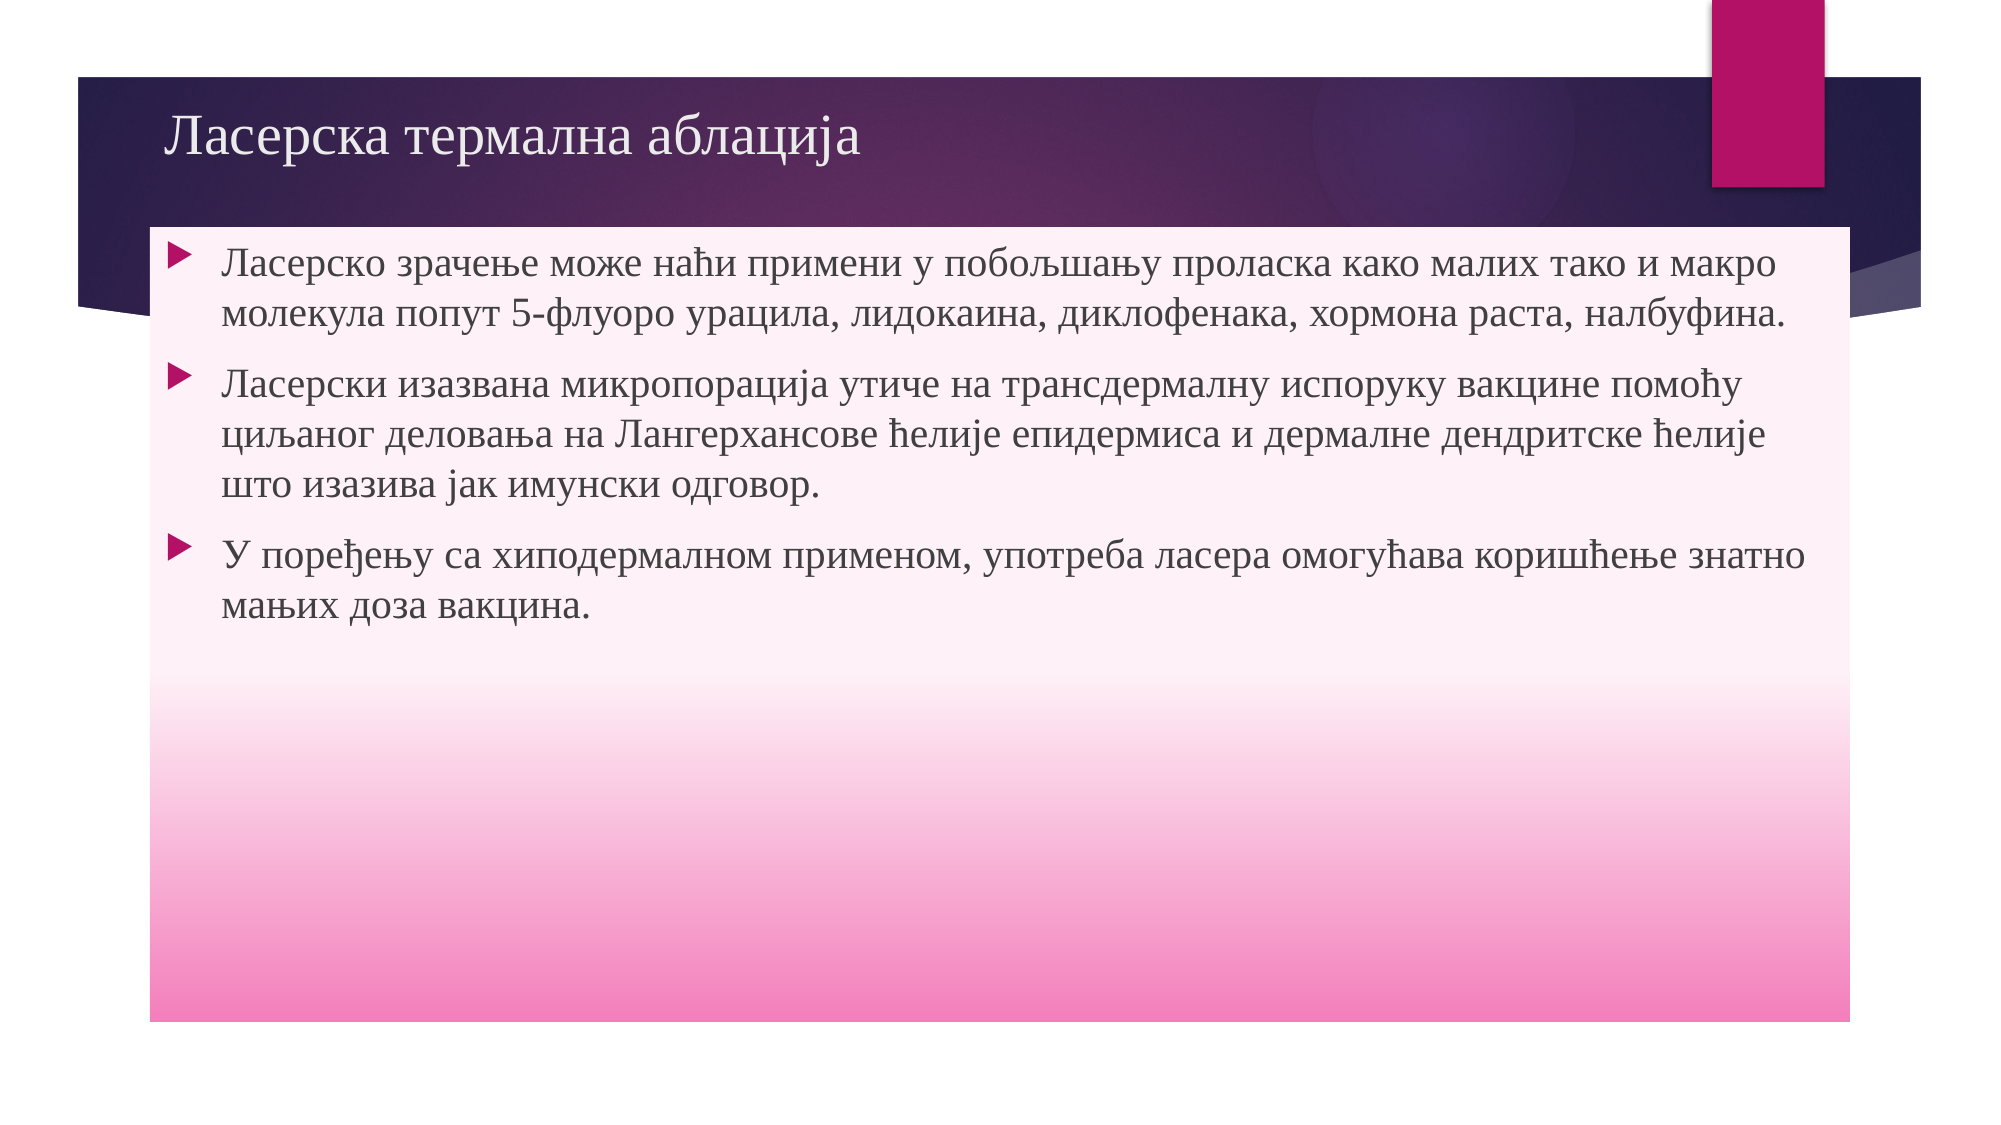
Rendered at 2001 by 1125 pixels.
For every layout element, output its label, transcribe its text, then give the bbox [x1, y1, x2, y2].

list Ласерско зрачење може наћи примени у побољшању проласка како малих тако и макро молекула попут 5-флуоро урацила, лидокаина, диклофенака, хормона раста, налбуфина. Ласерски изазвана микропорација утиче на трансдермалну испоруку вакцине помоћу циљаног деловања на Лангерхансове ћелије епидермиса и дермалне дендритске ћелије што изазива јак имунски одговор. У поређењу са хиподермалном применом, употреба ласера омогућава коришћење знатно мањих доза вакцина. [149, 227, 1850, 1022]
title Ласерска термална аблација [149, 0, 1851, 262]
